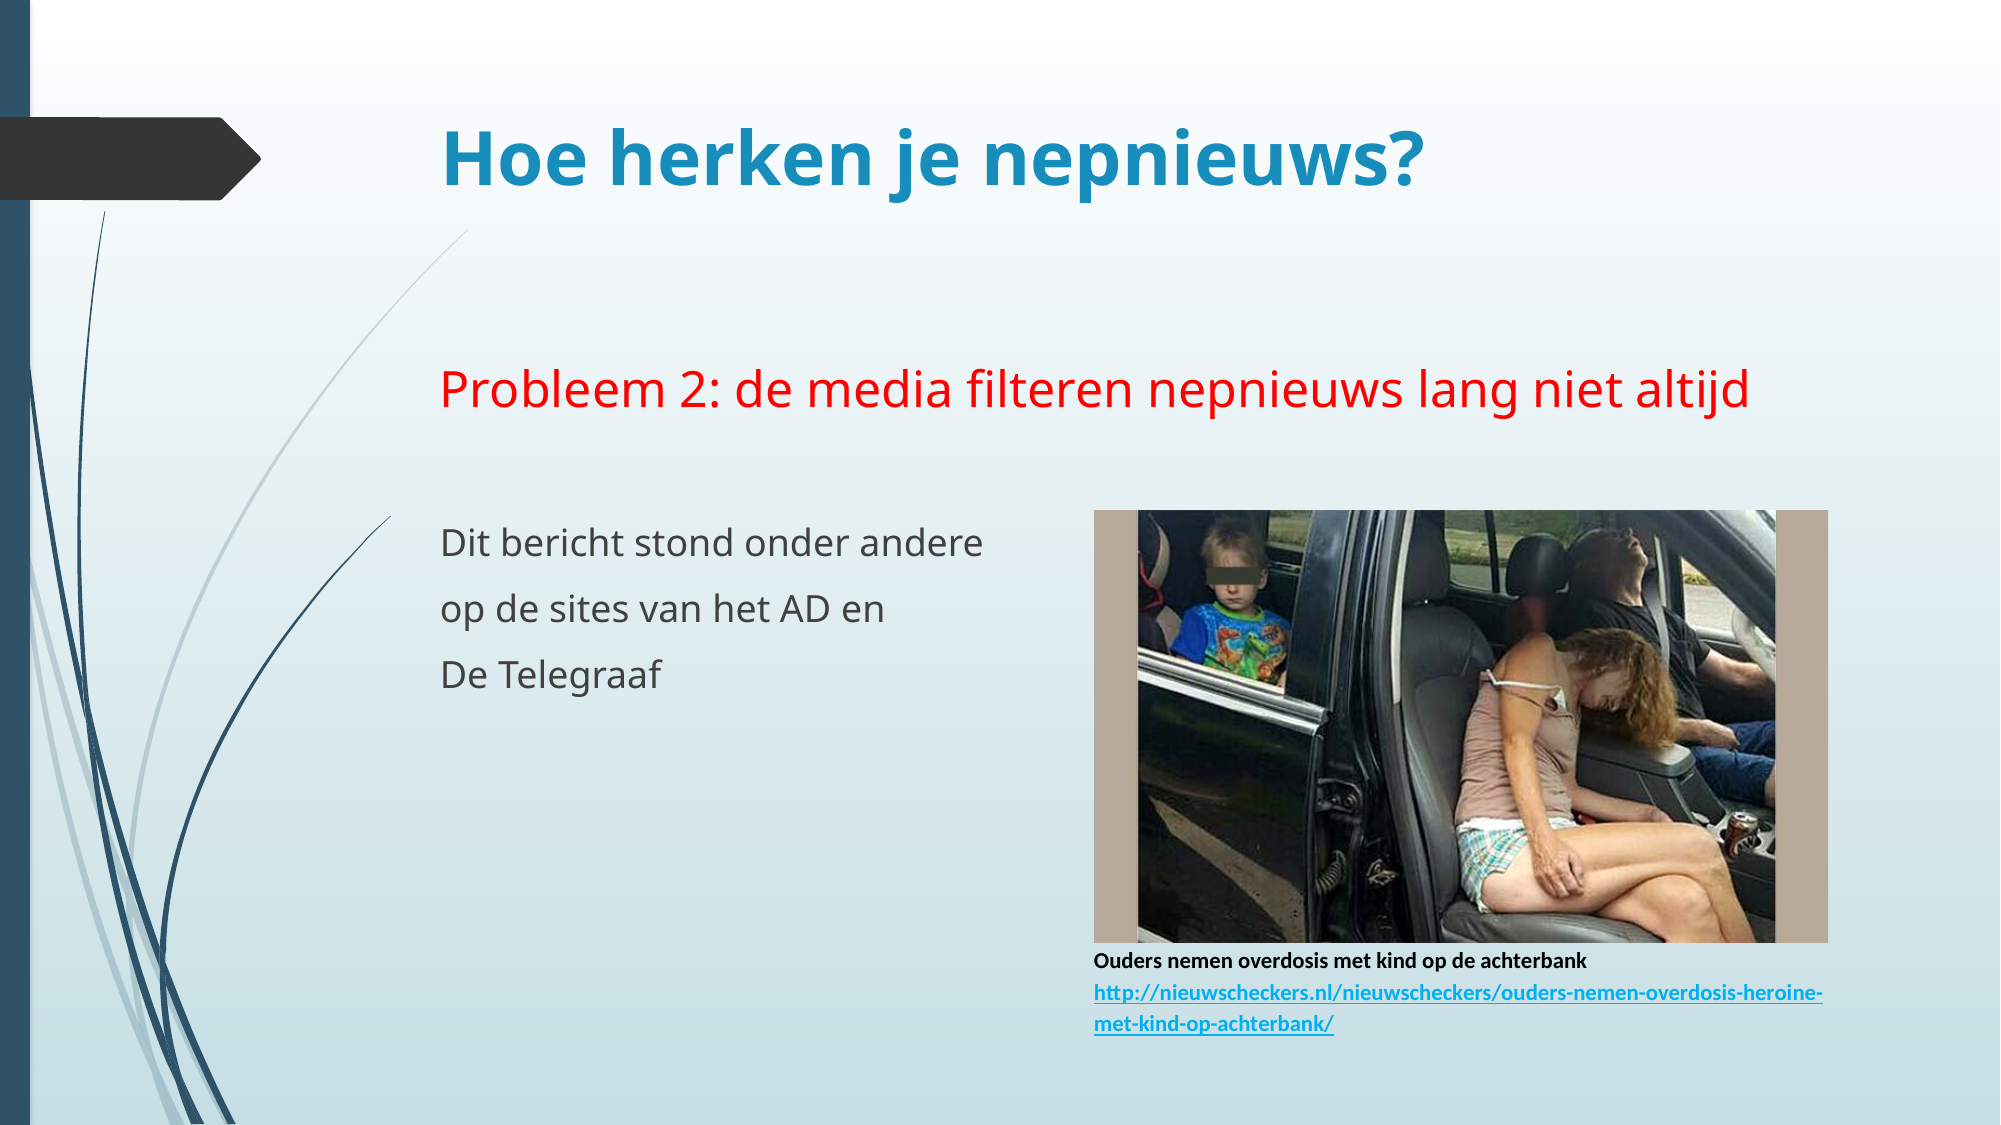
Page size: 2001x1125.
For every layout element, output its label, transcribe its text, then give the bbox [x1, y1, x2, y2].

picture [1093, 509, 1829, 1076]
list Probleem 2: de media filteren nepnieuws lang niet altijd Dit bericht stond onder andere op de sites van het AD en De Telegraaf [424, 350, 1888, 1091]
title Hoe herken je nepnieuws? [425, 102, 1888, 313]
